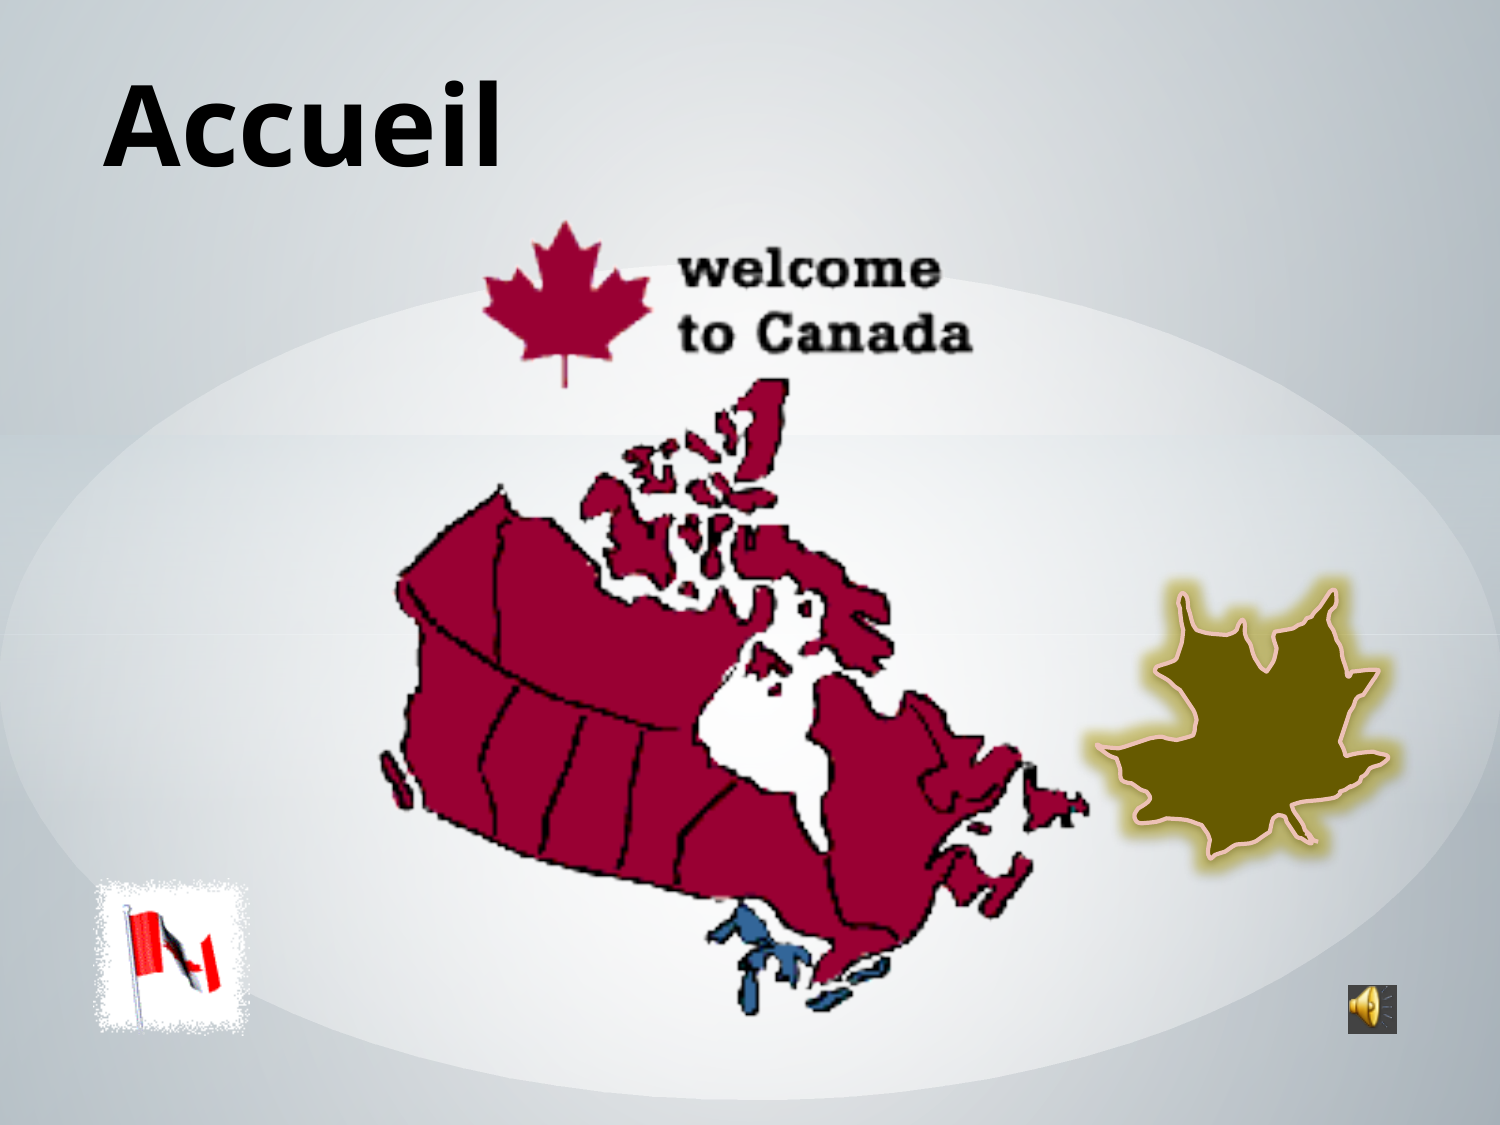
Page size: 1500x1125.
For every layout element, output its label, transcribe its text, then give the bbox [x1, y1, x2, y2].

title Accueil [58, 46, 597, 186]
text_box [1119, 587, 1391, 861]
picture [1347, 984, 1398, 1035]
picture [362, 210, 1114, 1029]
picture [93, 878, 251, 1036]
